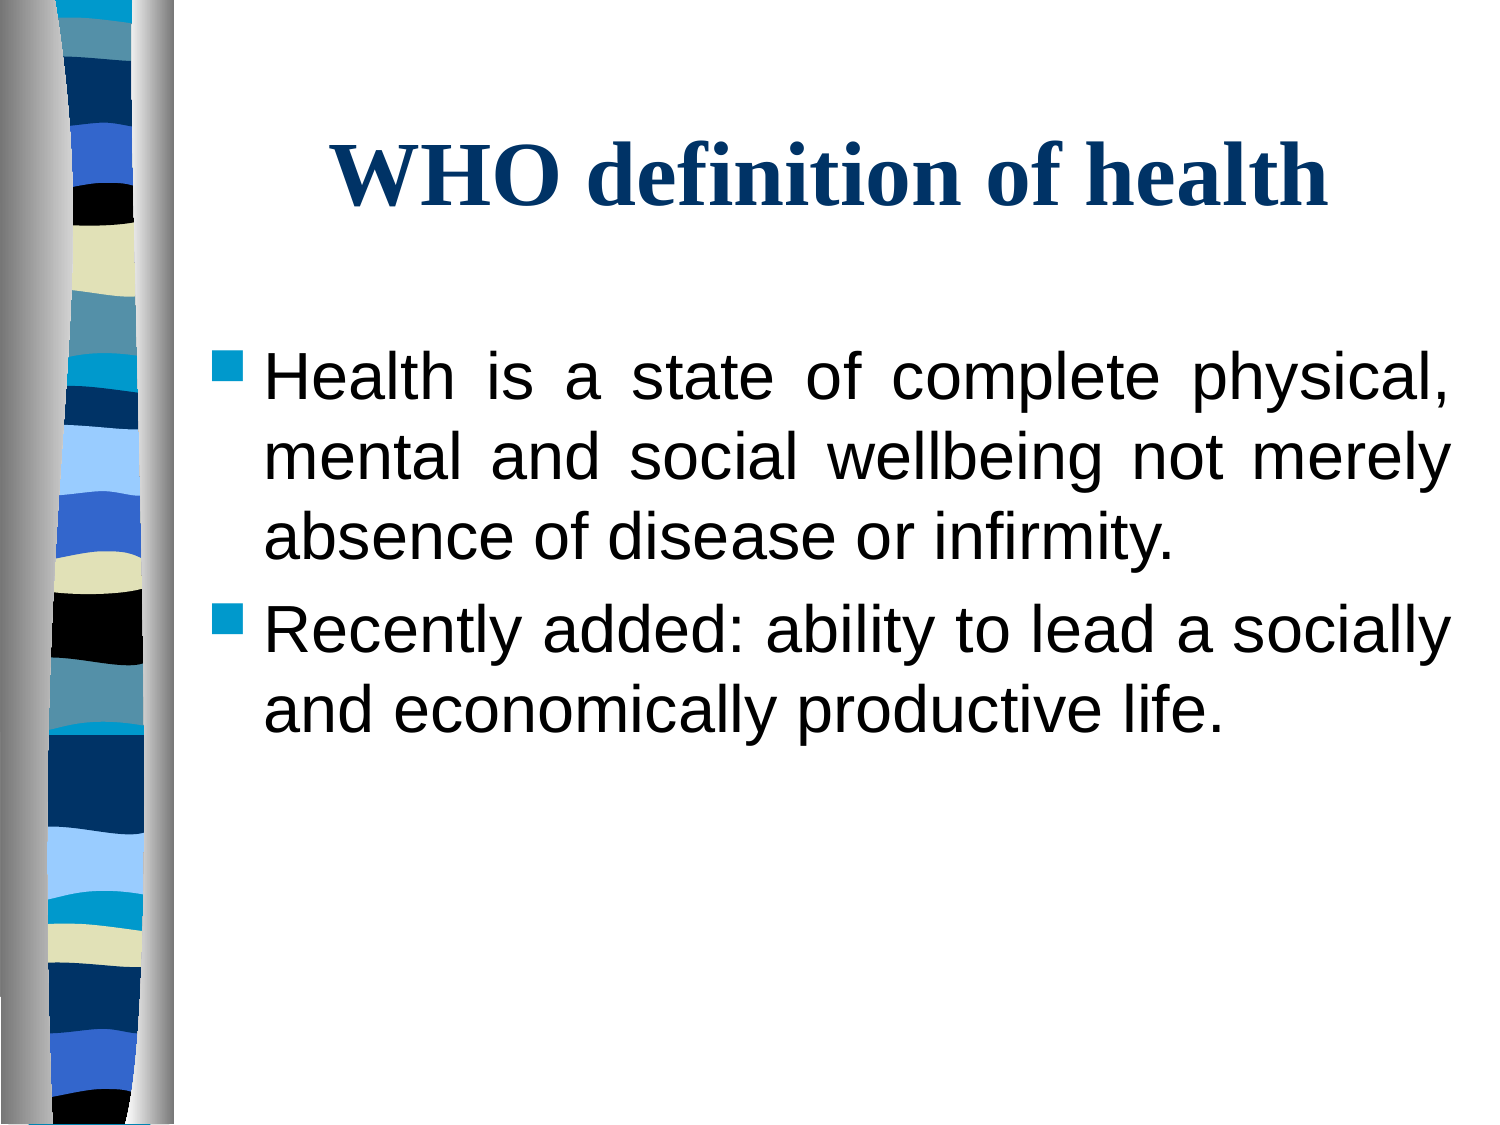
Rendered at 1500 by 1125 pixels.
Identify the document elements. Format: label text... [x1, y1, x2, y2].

list Health is a state of complete physical, mental and social wellbeing not merely absence of disease or infirmity. Recently added: ability to lead a socially and economically productive life. [192, 324, 1468, 1001]
title WHO definition of health [192, 74, 1468, 263]
